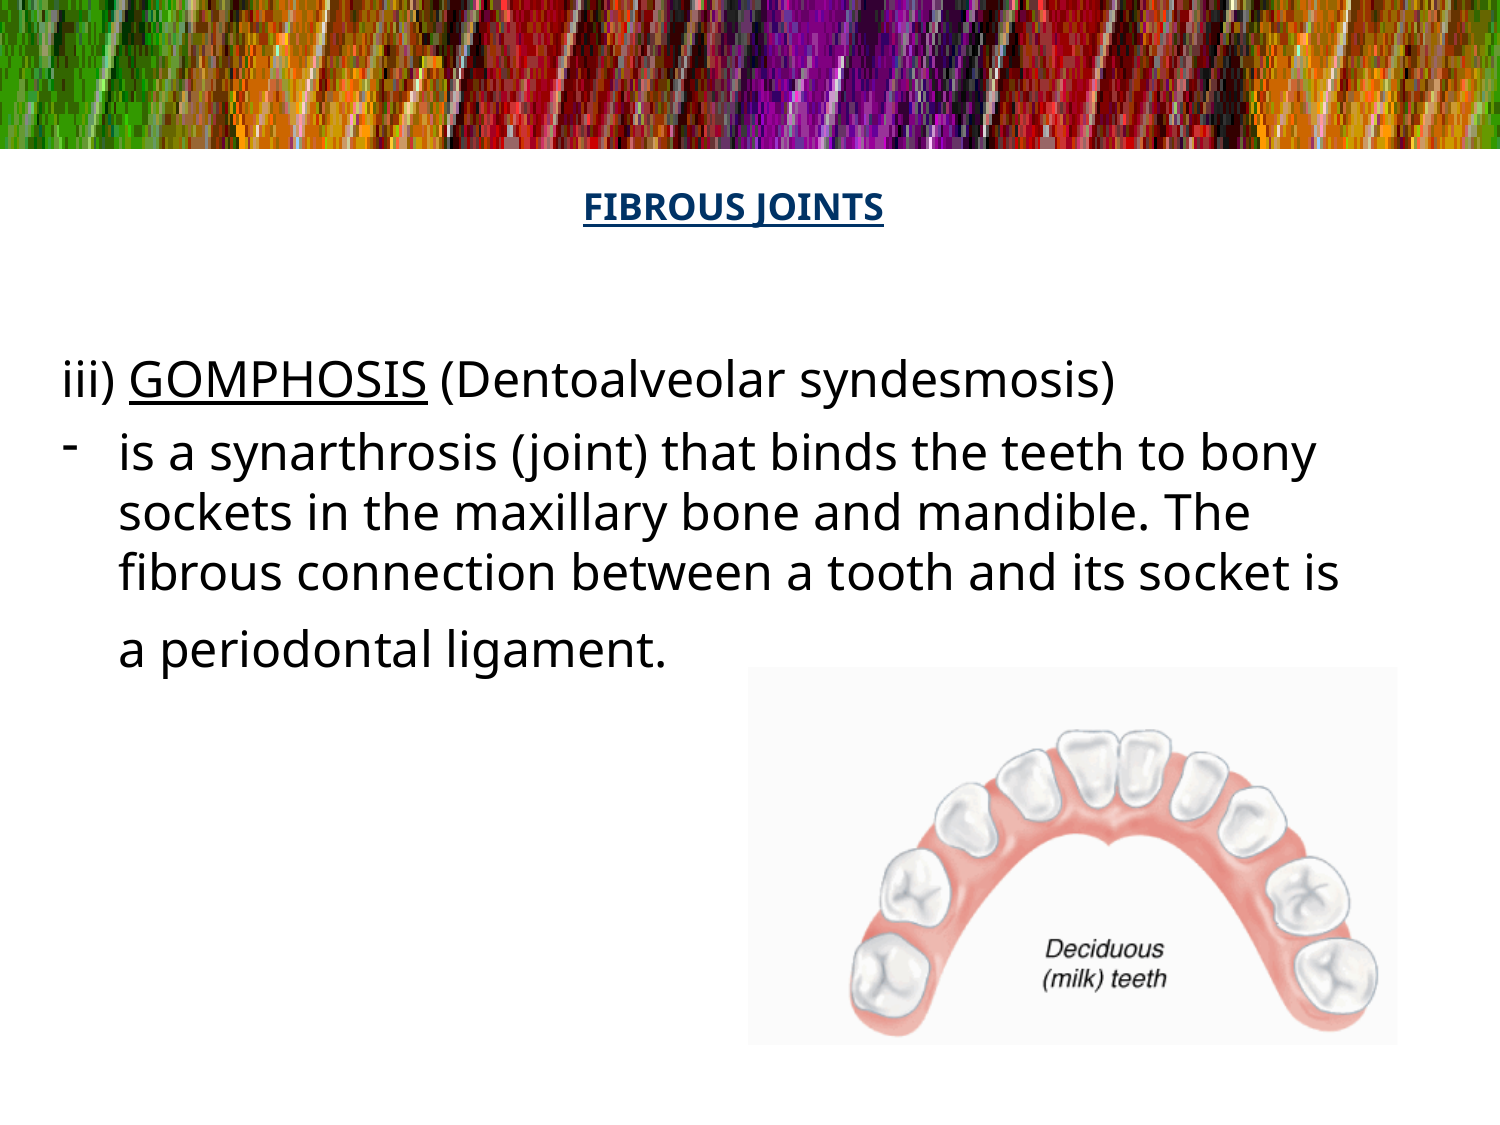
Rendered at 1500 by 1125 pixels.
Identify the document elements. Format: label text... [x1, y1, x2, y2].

picture [0, 0, 1500, 149]
title FIBROUS JOINTS [58, 175, 1409, 281]
picture [747, 667, 1412, 1045]
list iii) GOMPHOSIS (Dentoalveolar syndesmosis) is a synarthrosis (joint) that binds the teeth to bony sockets in the maxillary bone and mandible. The fibrous connection between a tooth and its socket is a periodontal ligament. [46, 339, 1398, 1083]
